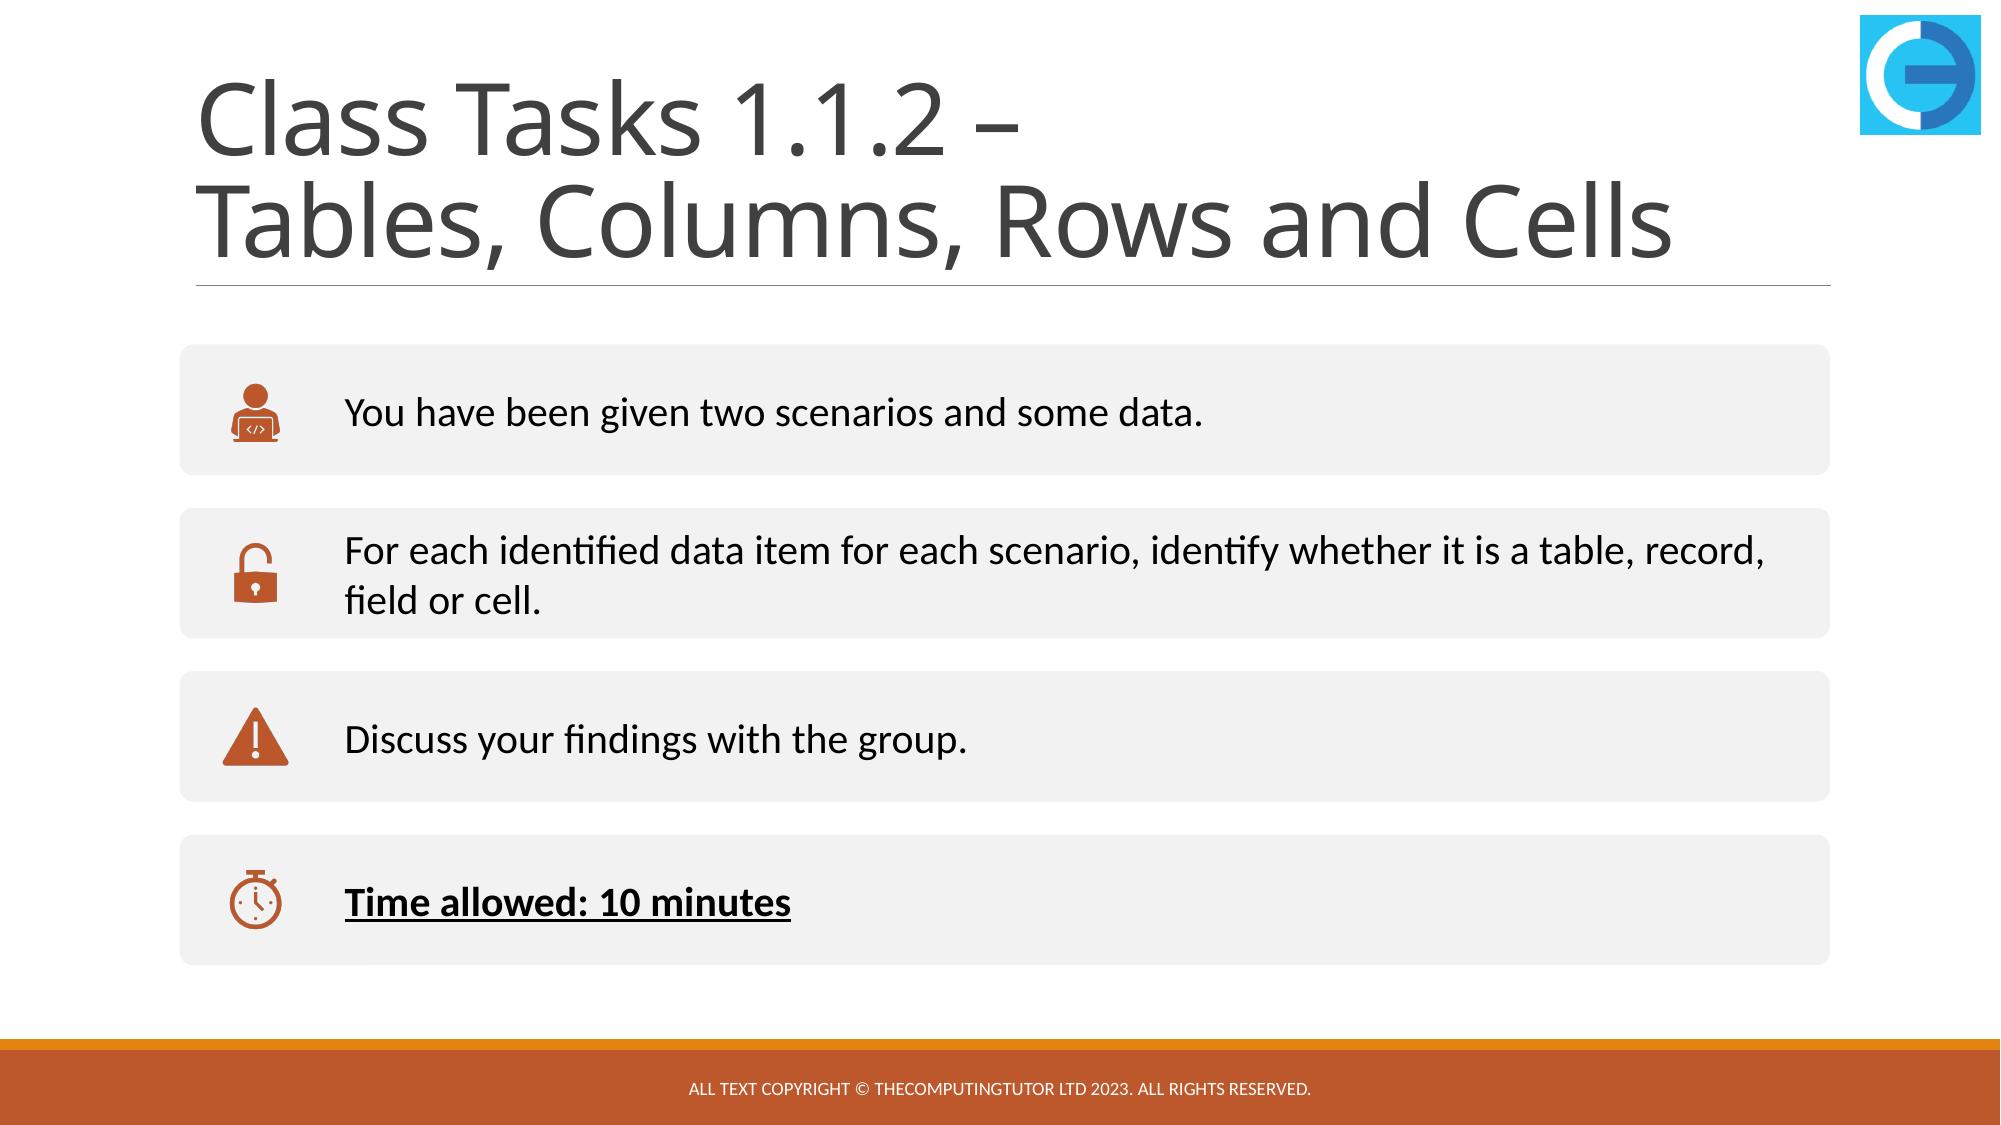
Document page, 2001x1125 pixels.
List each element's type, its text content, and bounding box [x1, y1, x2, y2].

title Class Tasks 1.1.2 – Tables, Columns, Rows and Cells [180, 47, 1830, 285]
footer All text copyright © TheComputingTutor Ltd 2023. All rights Reserved. [604, 1059, 1396, 1120]
picture [1860, 15, 1981, 135]
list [179, 343, 1831, 966]
